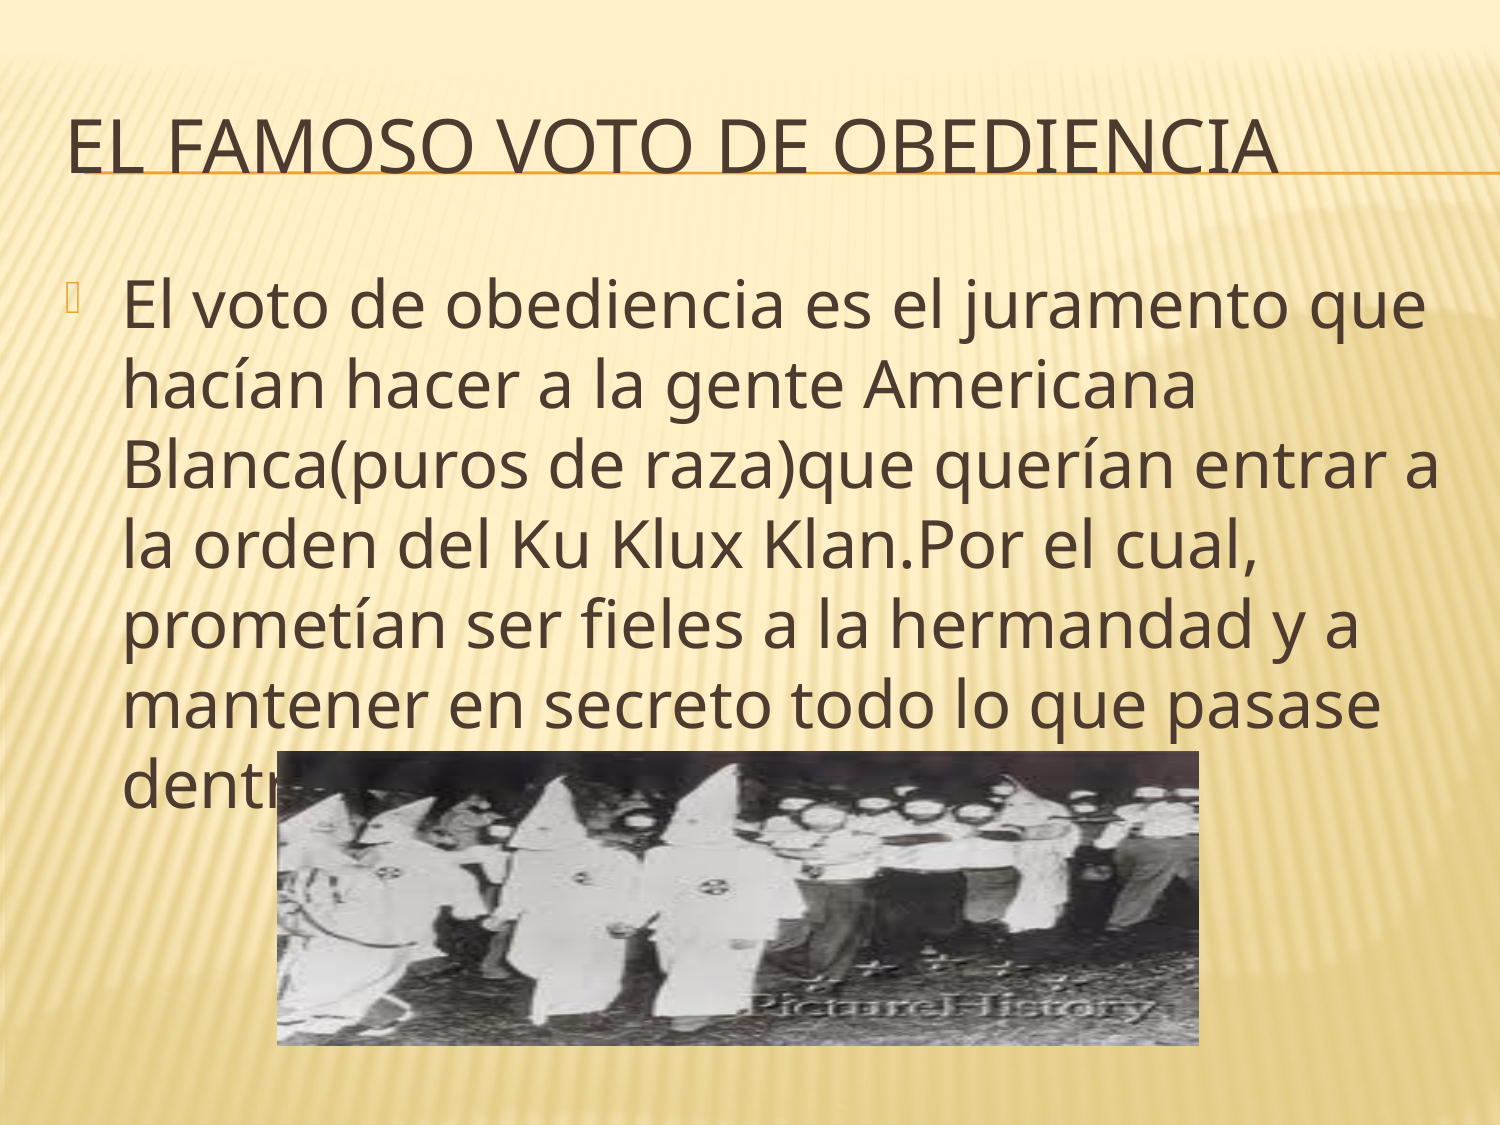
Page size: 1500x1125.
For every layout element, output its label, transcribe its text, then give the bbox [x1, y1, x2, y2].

list El voto de obediencia es el juramento que hacían hacer a la gente Americana Blanca(puros de raza)que querían entrar a la orden del Ku Klux Klan.Por el cual, prometían ser fieles a la hermandad y a mantener en secreto todo lo que pasase dentro. [50, 254, 1475, 998]
title EL FAMOSO VOTO DE OBEDIENCIA [50, 75, 1475, 213]
picture [277, 751, 1200, 1046]
